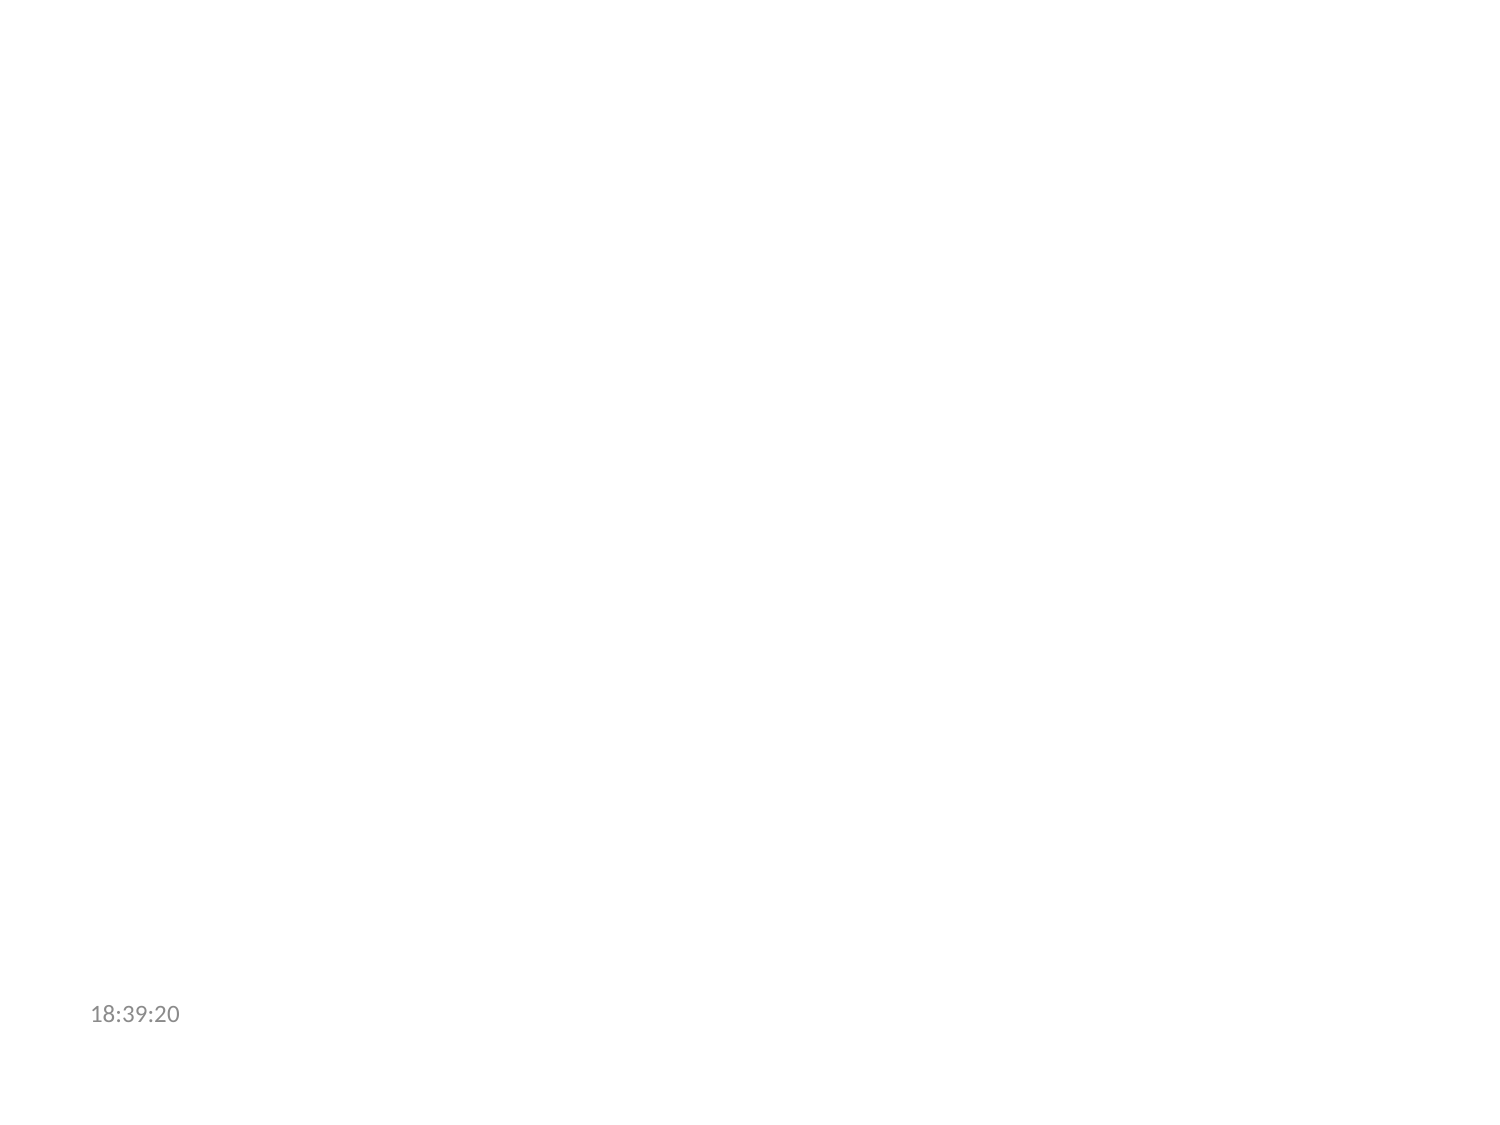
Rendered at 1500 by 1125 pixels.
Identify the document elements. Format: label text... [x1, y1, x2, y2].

text_box 15:35:09 [75, 982, 425, 1043]
